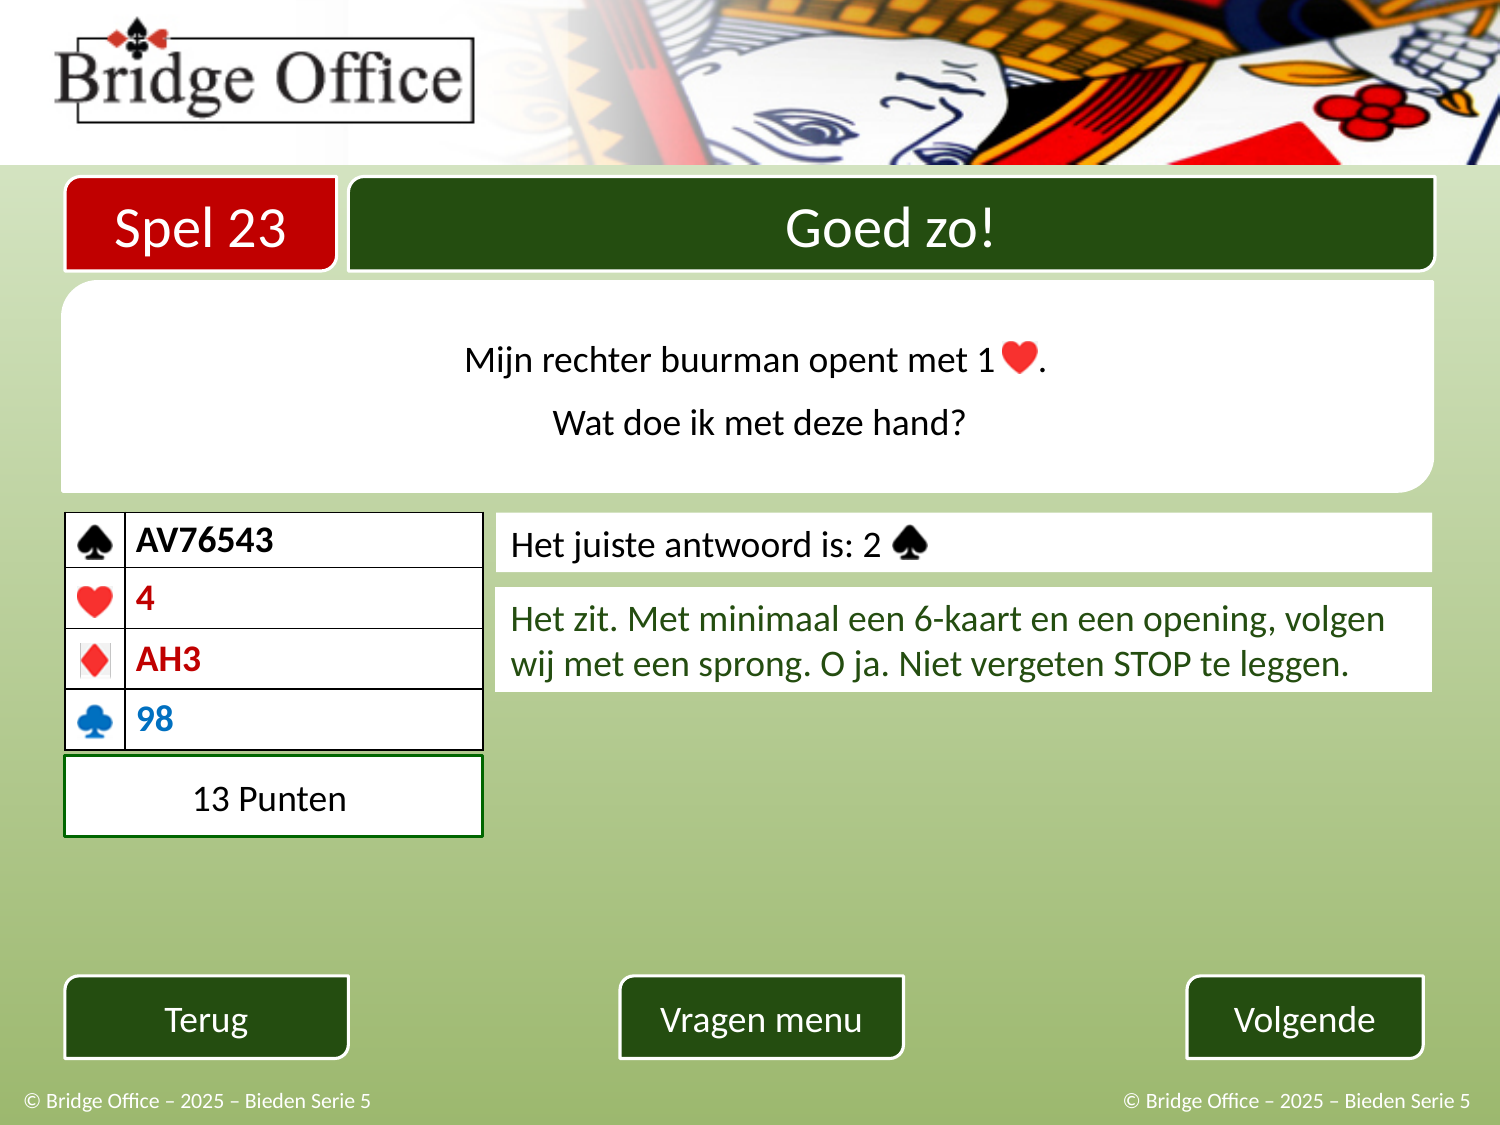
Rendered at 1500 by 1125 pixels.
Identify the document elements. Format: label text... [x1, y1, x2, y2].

text_box Wat doe ik met deze hand? [537, 390, 986, 451]
table_cell [66, 629, 124, 688]
table_cell 98 [126, 690, 482, 749]
picture [892, 524, 928, 561]
table_header [66, 513, 124, 567]
picture [1001, 341, 1038, 374]
text_box 13 Punten [63, 754, 484, 838]
table_cell 4 [126, 568, 482, 628]
text_box Mijn rechter buurman opent met 1 . [449, 327, 1075, 388]
picture [0, 0, 1500, 166]
table_cell [66, 568, 124, 628]
text_box Terug [63, 974, 350, 1061]
picture [77, 703, 114, 740]
picture [77, 524, 114, 561]
table_cell [66, 690, 124, 749]
table_header AV76543 [126, 513, 482, 567]
picture [77, 585, 114, 618]
text_box Volgende [1185, 974, 1425, 1061]
text_box Het juiste antwoord is: 2 [496, 512, 1433, 573]
text_box Vragen menu [618, 974, 906, 1061]
table_cell AH3 [126, 629, 482, 688]
picture [77, 643, 114, 679]
text_box [61, 280, 1435, 493]
text_box © Bridge Office – 2025 – Bieden Serie 5 [8, 1079, 393, 1121]
text_box Goed zo! [346, 178, 1437, 273]
text_box Spel 23 [63, 178, 339, 273]
text_box Het zit. Met minimaal een 6-kaart en een opening, volgen wij met een sprong. O ja. Niet vergeten STOP te leggen. [495, 587, 1432, 692]
text_box © Bridge Office – 2025 – Bieden Serie 5 [1107, 1079, 1500, 1121]
